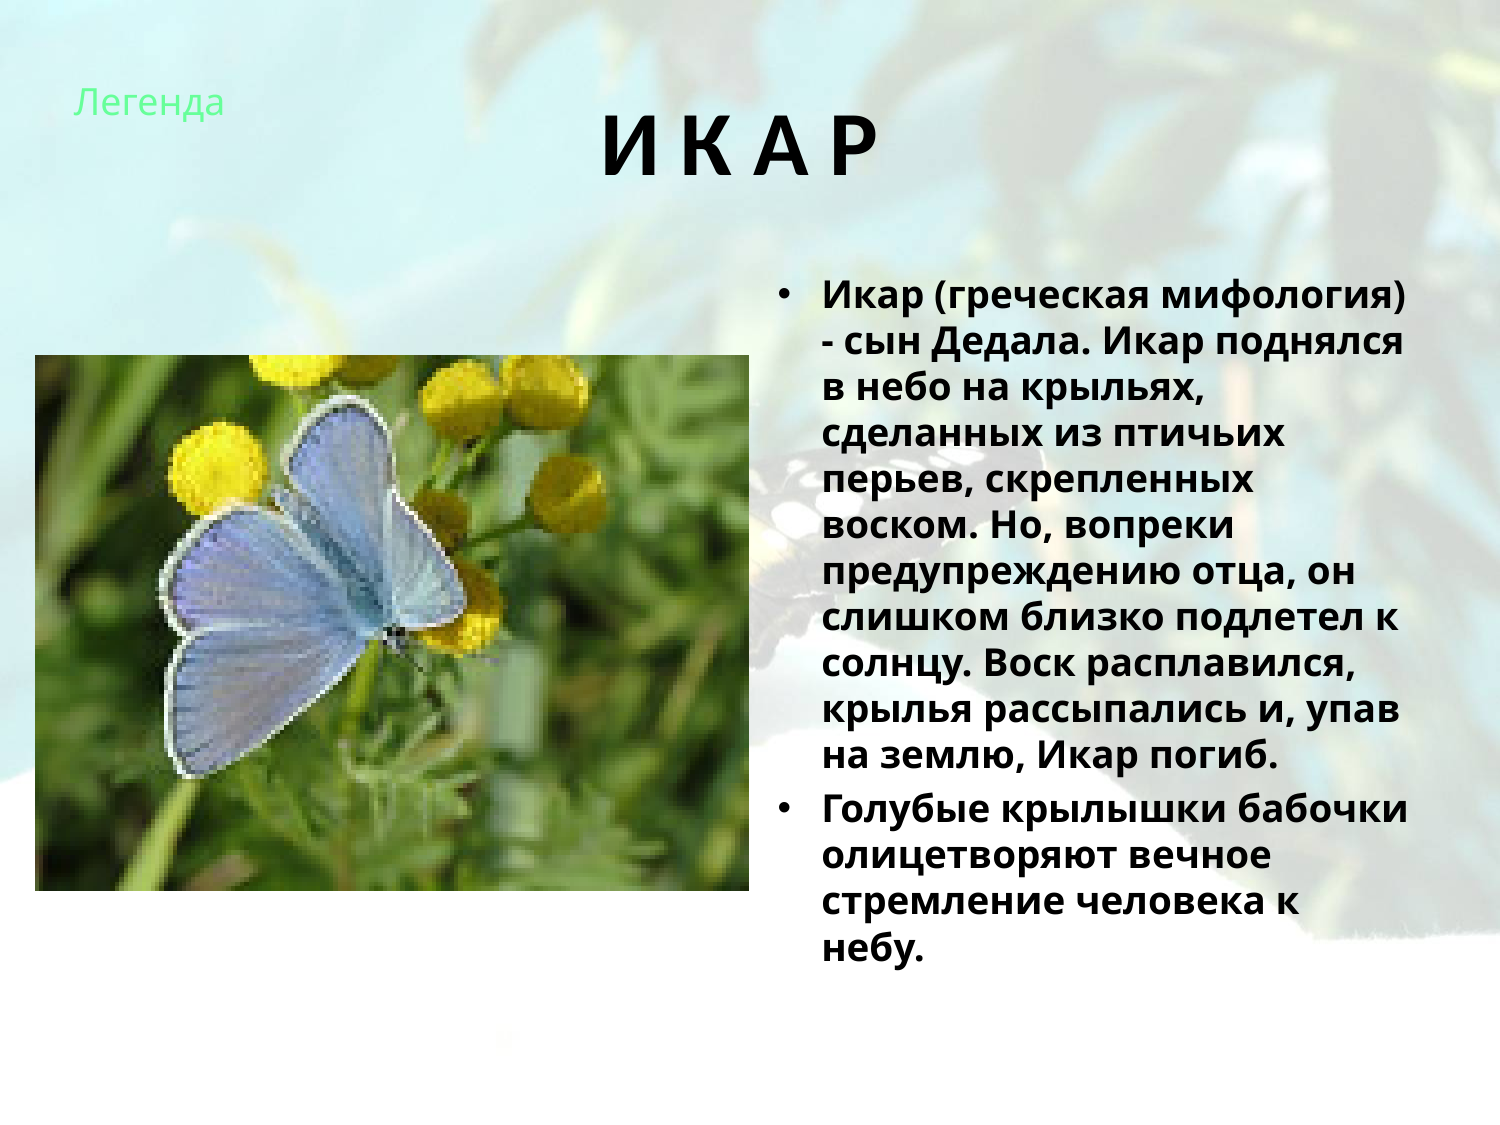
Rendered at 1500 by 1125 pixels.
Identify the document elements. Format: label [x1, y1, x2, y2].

list [34, 355, 749, 891]
picture [0, 0, 1500, 1125]
